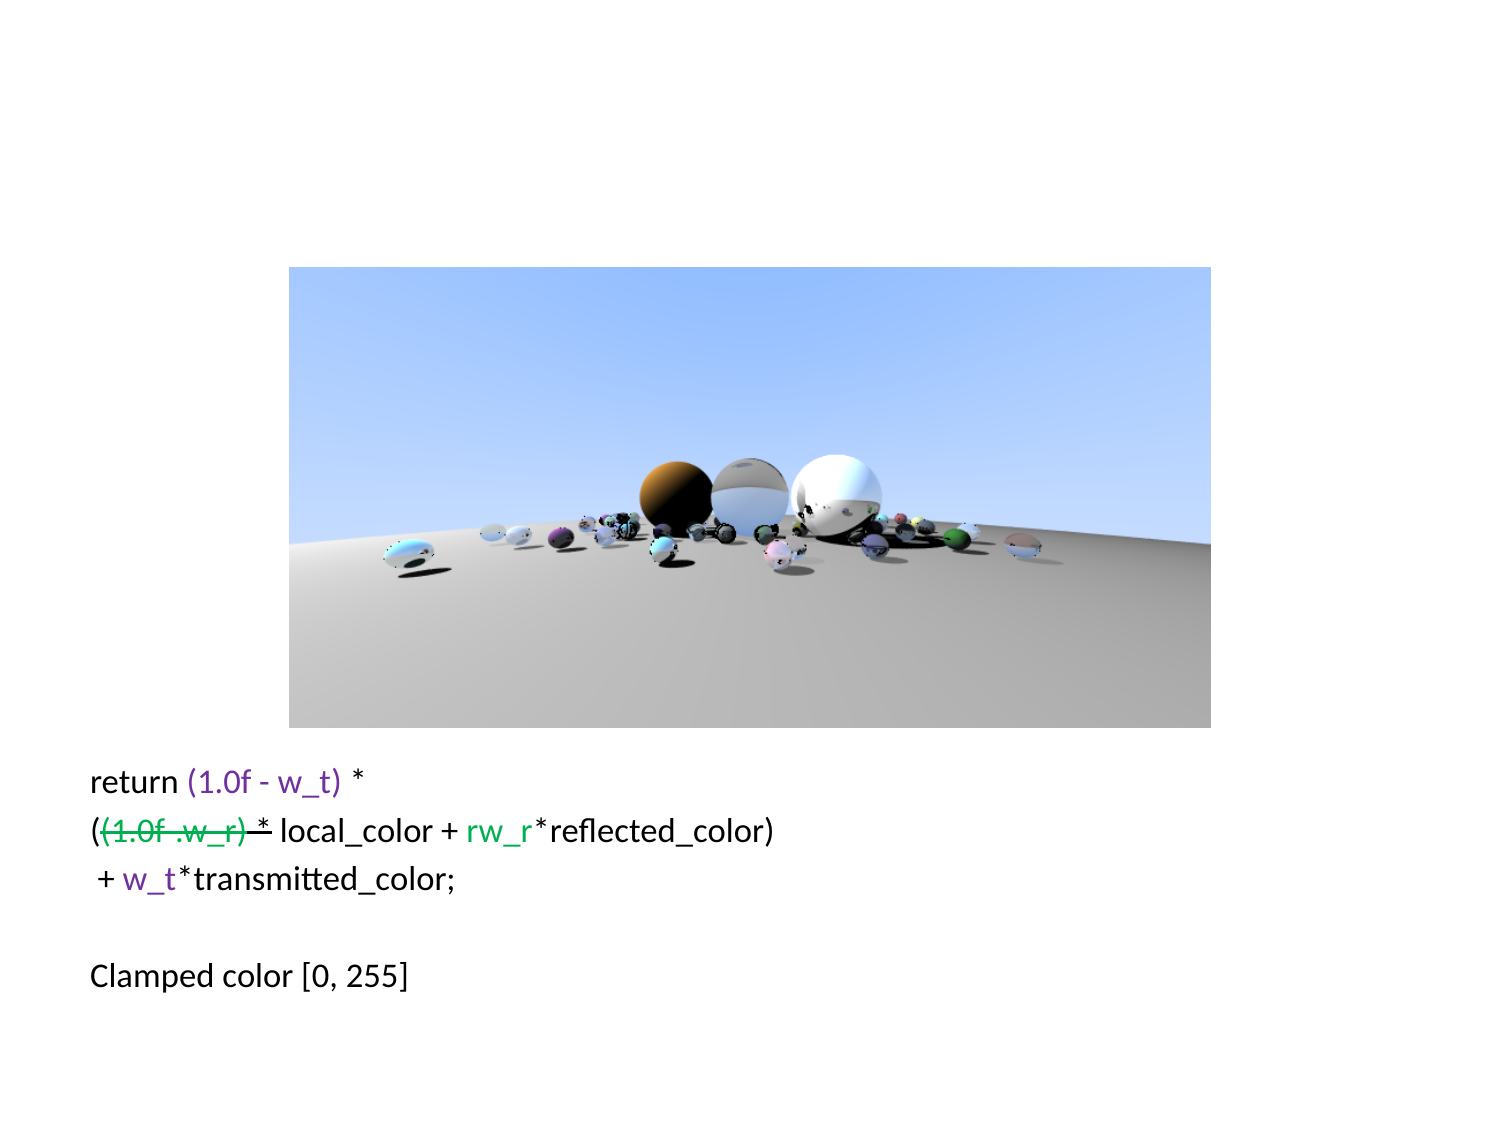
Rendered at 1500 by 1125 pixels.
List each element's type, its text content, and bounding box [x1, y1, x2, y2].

text_box return (1.0f - w_t) * ((1.0f-.w_r) * local_color + rw_r*reflected_color) + w_t*transmitted_color; Clamped color [0, 255] [74, 751, 1425, 1005]
picture [289, 266, 1211, 728]
